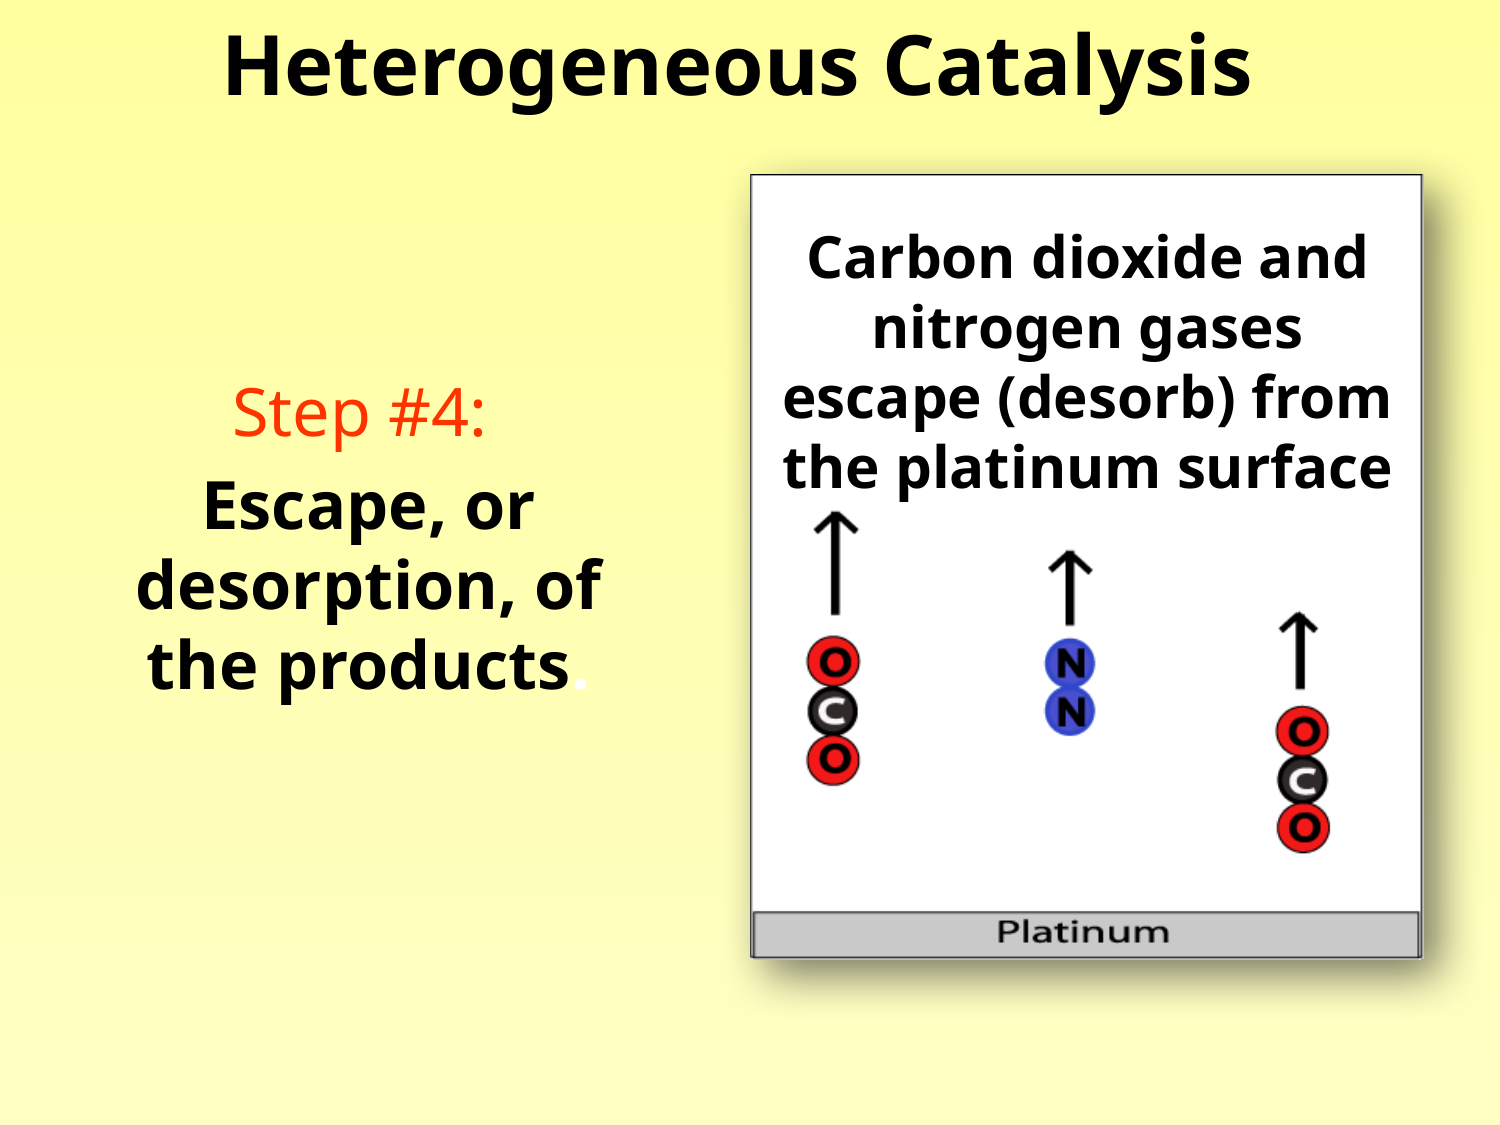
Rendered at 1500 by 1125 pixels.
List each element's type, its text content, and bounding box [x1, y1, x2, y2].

text_box Step #4: Escape, or desorption, of the products. [62, 362, 675, 711]
title Heterogeneous Catalysis [99, 12, 1376, 113]
picture [749, 174, 1424, 960]
